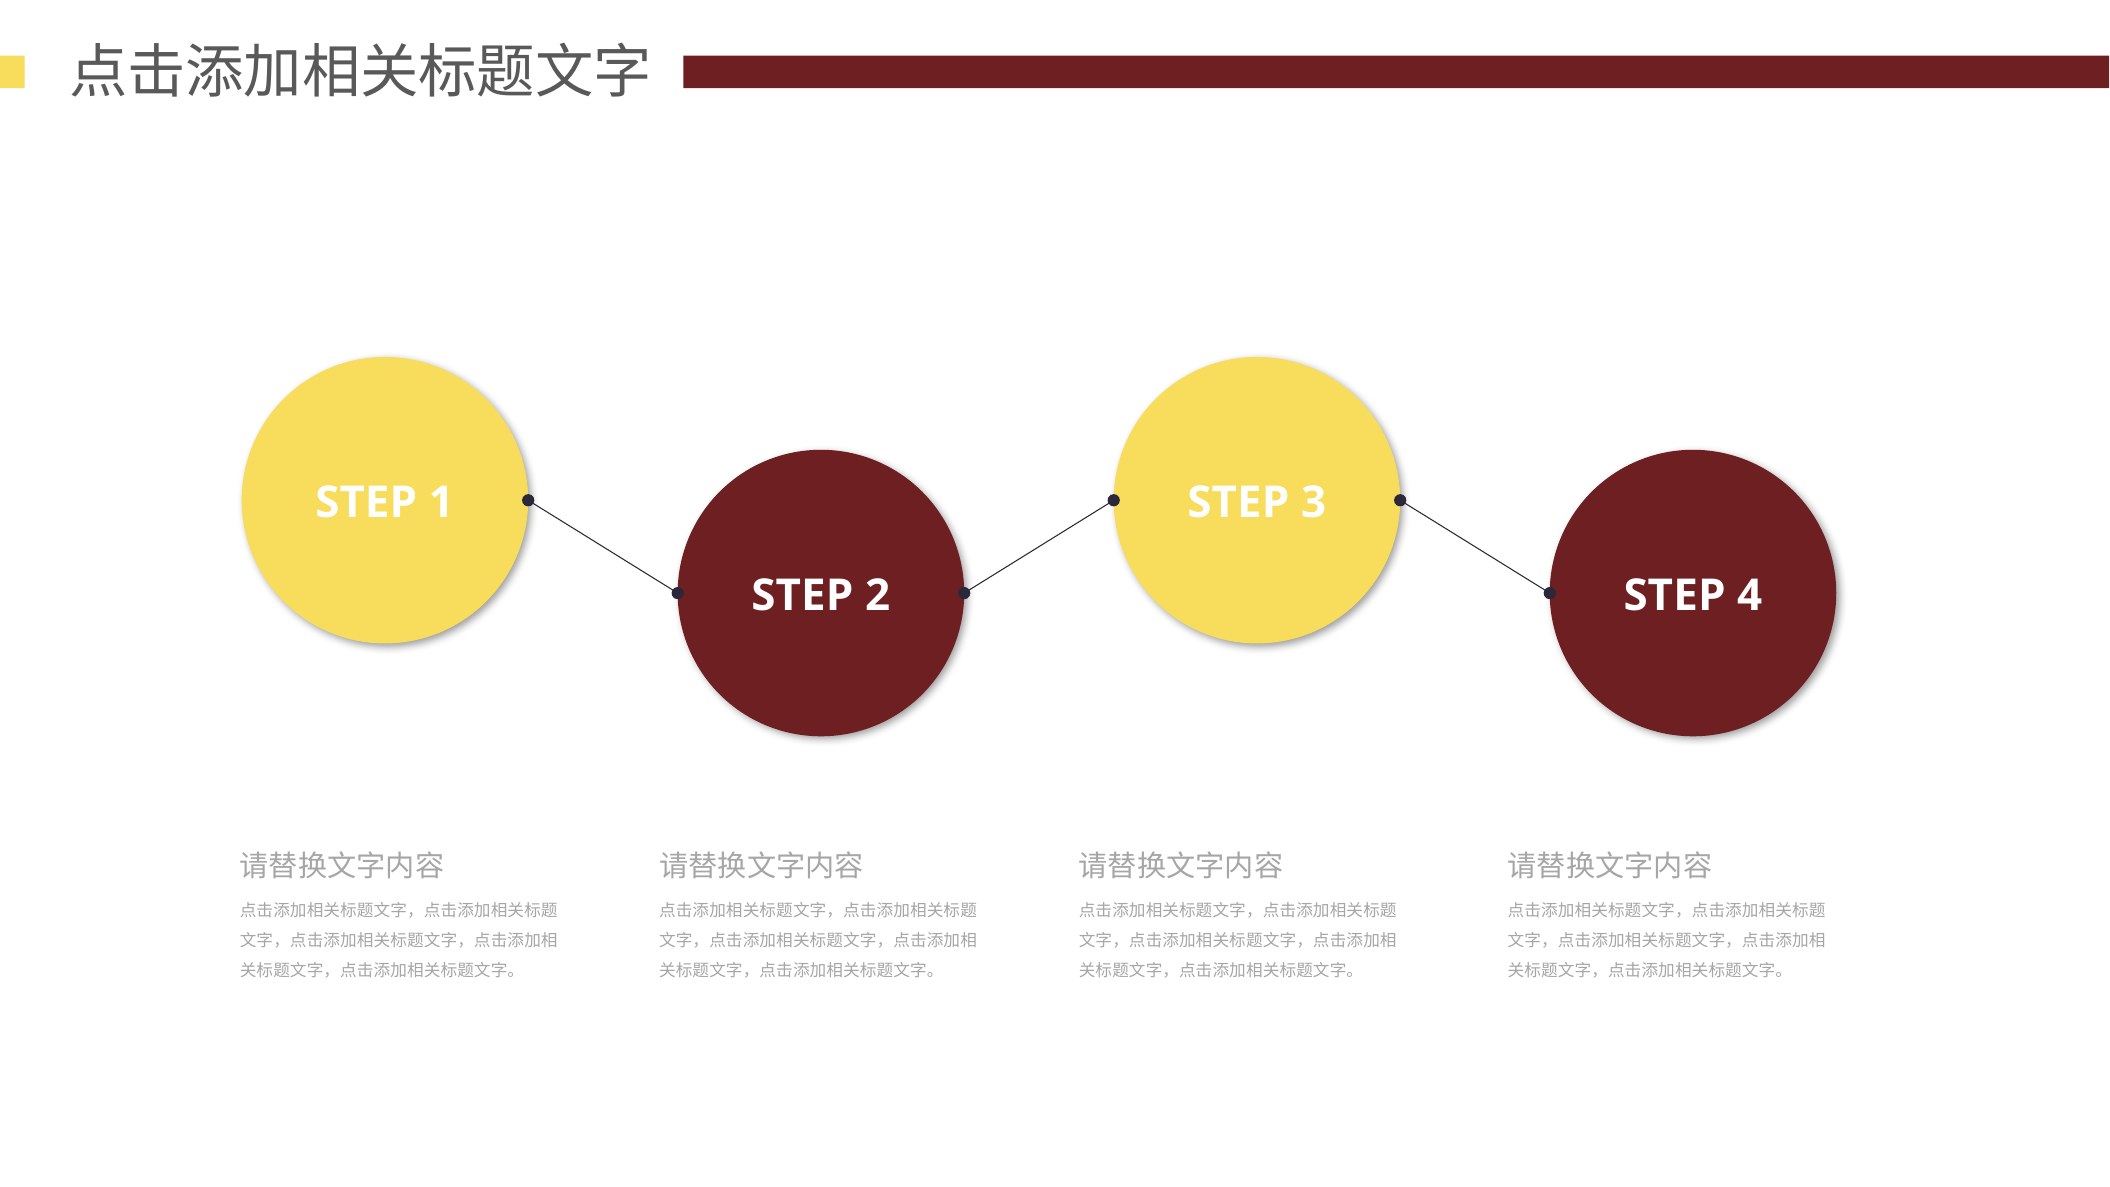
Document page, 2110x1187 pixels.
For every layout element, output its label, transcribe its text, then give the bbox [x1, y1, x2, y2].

text_box 点击添加相关标题文字，点击添加相关标题文字，点击添加相关标题文字，点击添加相关标题文字，点击添加相关标题文字。 [223, 882, 590, 988]
text_box 请替换文字内容 [1491, 832, 1891, 891]
text_box 点击添加相关标题文字，点击添加相关标题文字，点击添加相关标题文字，点击添加相关标题文字，点击添加相关标题文字。 [643, 882, 1010, 988]
text_box 请替换文字内容 [223, 832, 623, 891]
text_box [528, 500, 678, 594]
text_box 请替换文字内容 [643, 832, 1043, 891]
text_box 点击添加相关标题文字，点击添加相关标题文字，点击添加相关标题文字，点击添加相关标题文字，点击添加相关标题文字。 [1491, 882, 1858, 988]
text_box 点击添加相关标题文字 [54, 26, 667, 112]
text_box STEP 4 [1548, 448, 1838, 738]
text_box STEP 1 [240, 355, 530, 645]
text_box 请替换文字内容 [1062, 832, 1462, 891]
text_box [964, 500, 1114, 594]
text_box STEP 3 [1112, 355, 1402, 645]
text_box STEP 2 [676, 448, 966, 738]
text_box 点击添加相关标题文字，点击添加相关标题文字，点击添加相关标题文字，点击添加相关标题文字，点击添加相关标题文字。 [1062, 882, 1429, 988]
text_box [1400, 500, 1550, 594]
